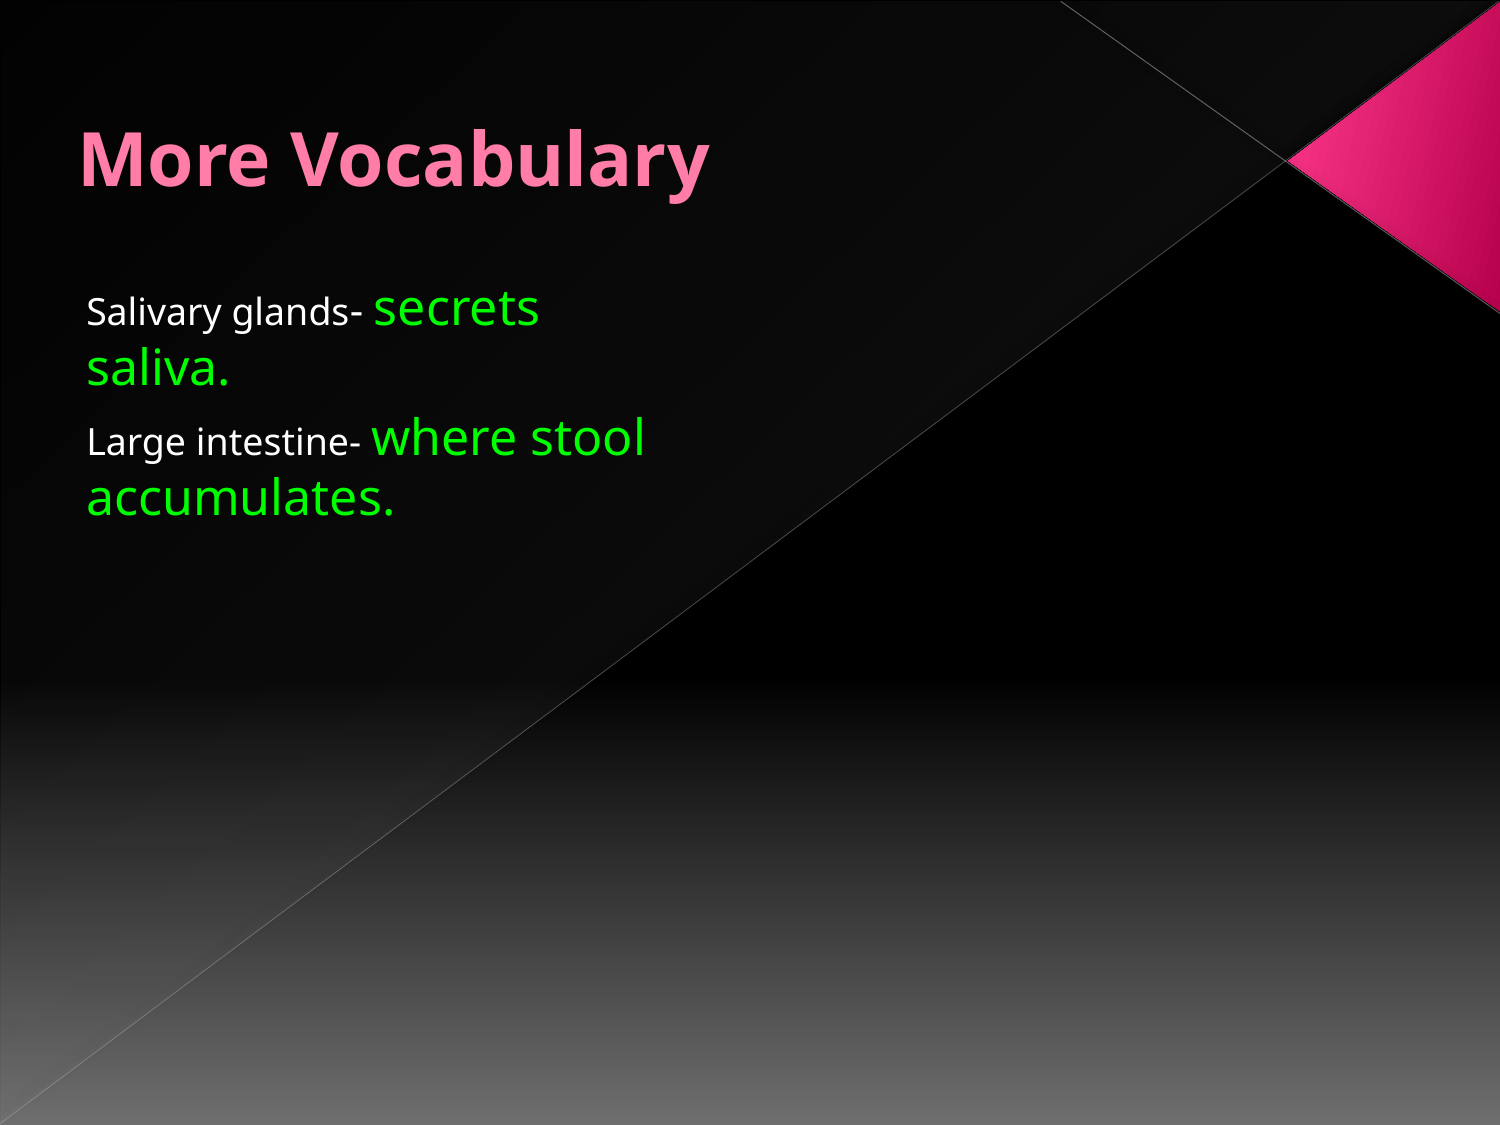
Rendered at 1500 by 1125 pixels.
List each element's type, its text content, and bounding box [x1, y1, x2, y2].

list Salivary glands- secrets saliva. Large intestine- where stool accumulates. [62, 267, 700, 643]
title More Vocabulary [62, 44, 1250, 268]
